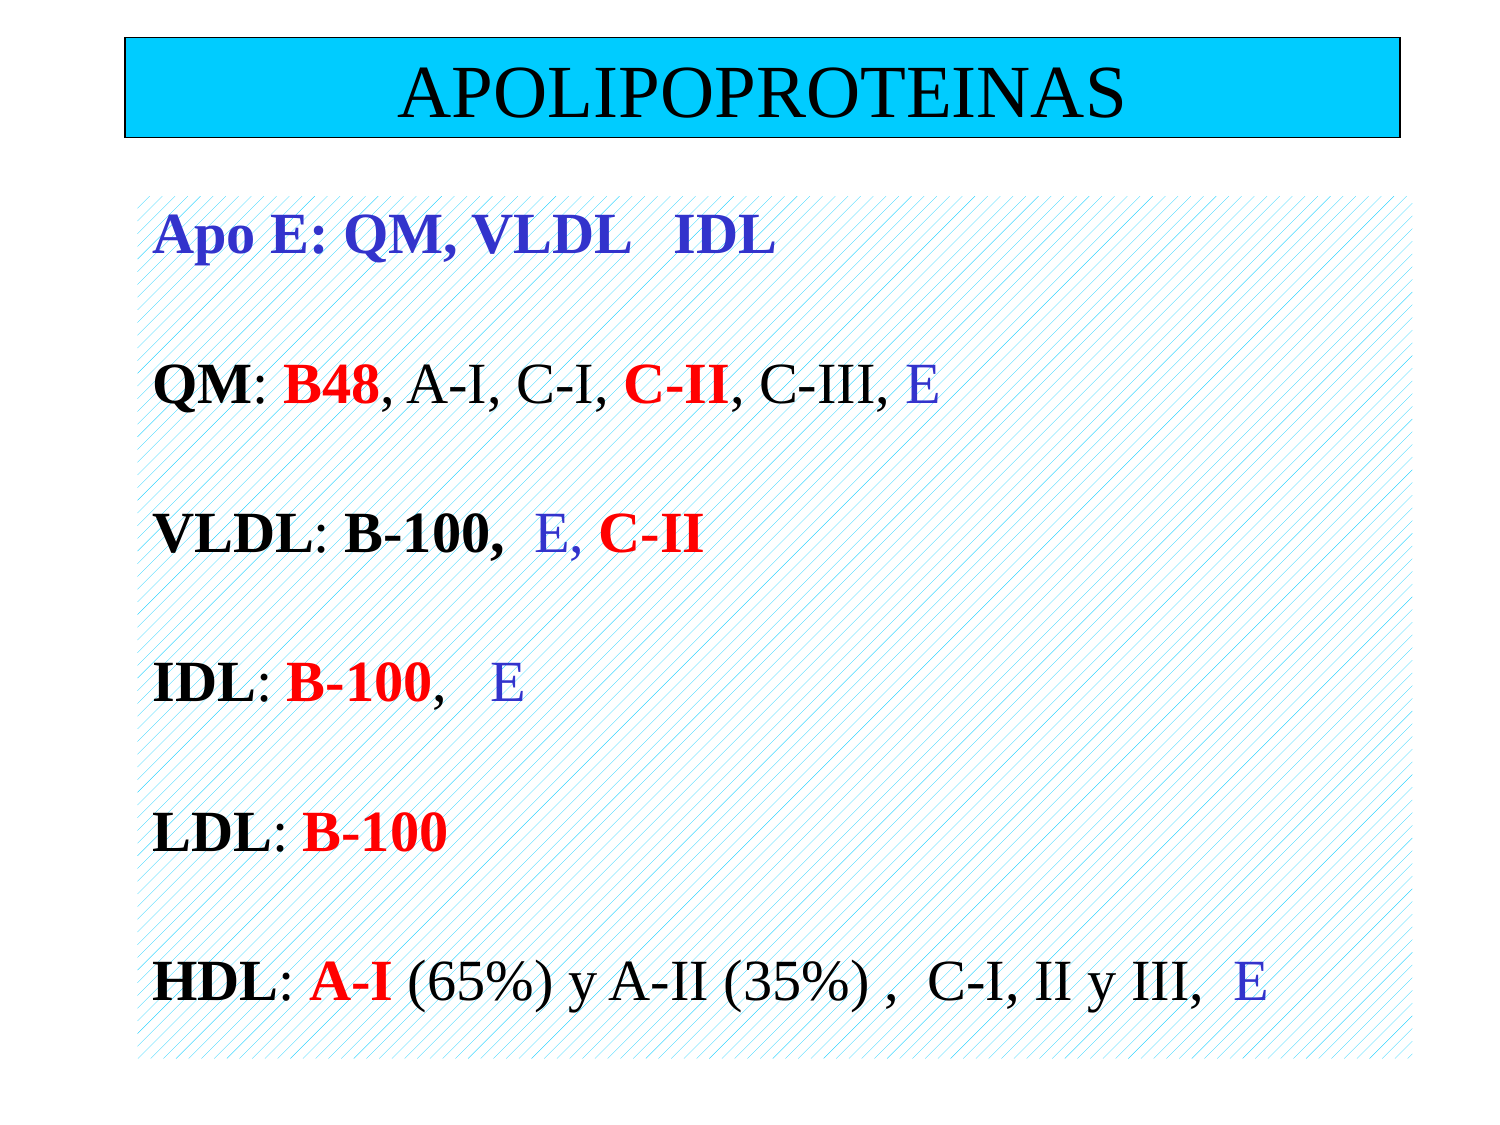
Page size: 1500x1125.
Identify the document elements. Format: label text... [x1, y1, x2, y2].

title APOLIPOPROTEINAS [124, 37, 1401, 138]
list Apo E: QM, VLDL IDL QM: B48, A-I, C-I, C-II, C-III, E VLDL: B-100, E, C-II IDL: B-100, E LDL: B-100 HDL: A-I (65%) y A-II (35%) , C-I, II y III, E [137, 195, 1413, 1059]
